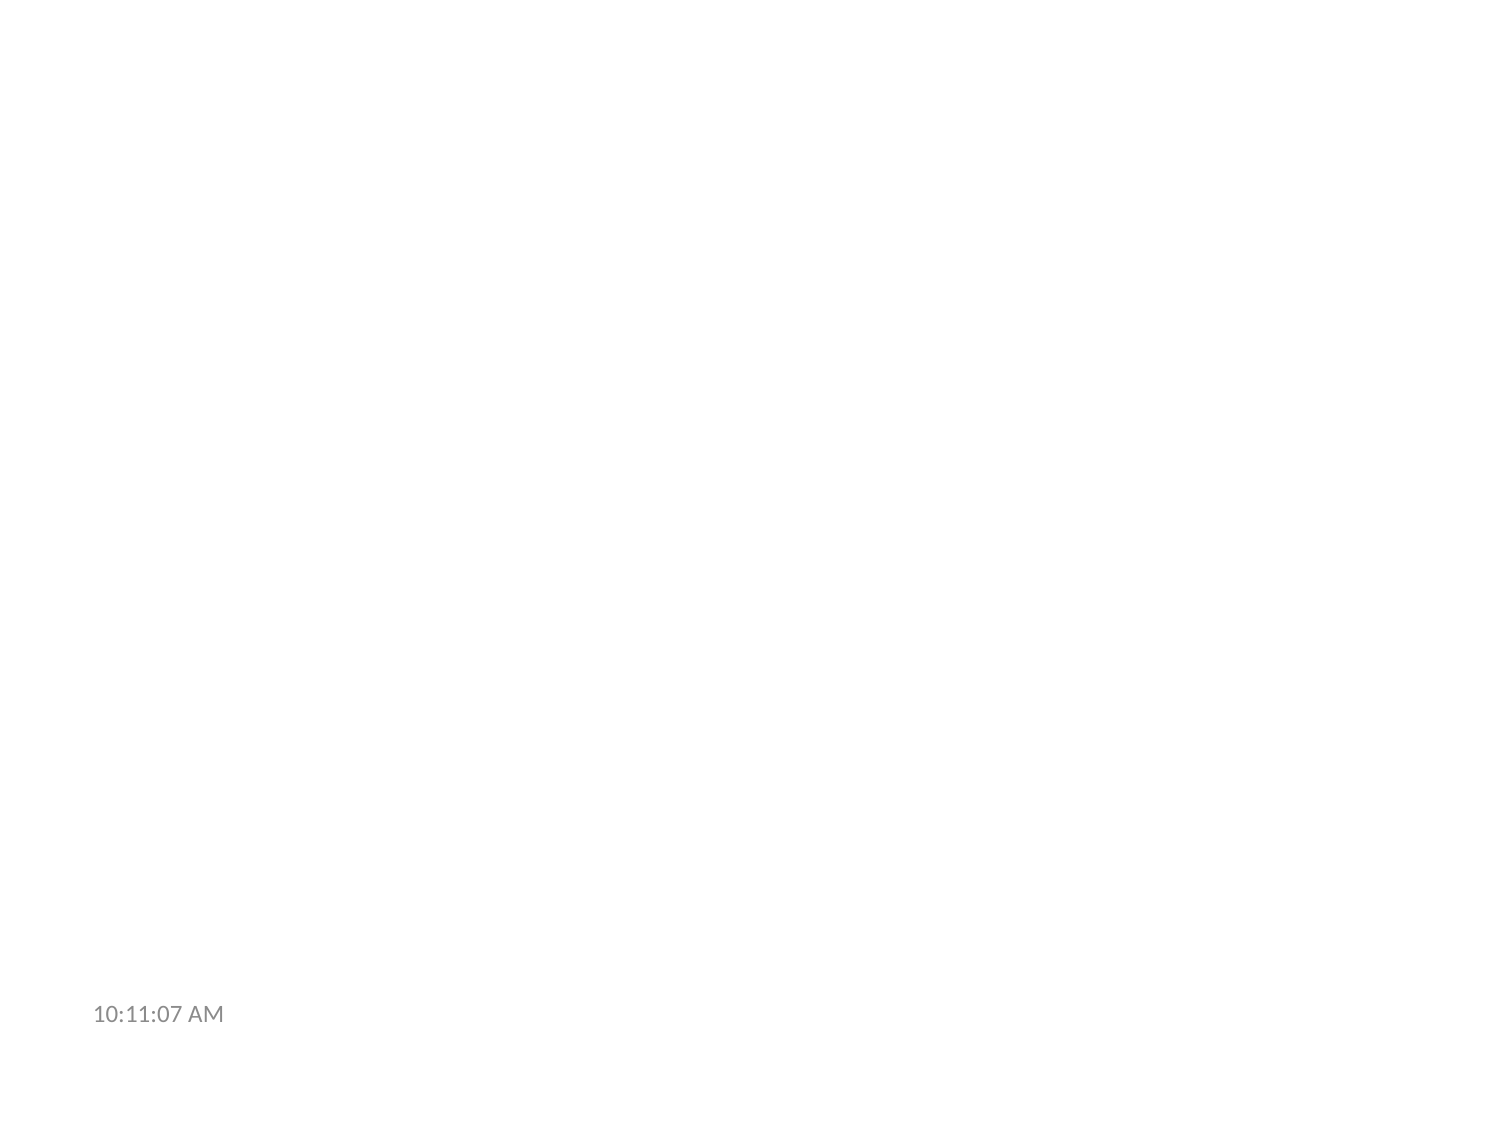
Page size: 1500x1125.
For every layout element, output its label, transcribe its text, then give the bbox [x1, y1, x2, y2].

text_box 3:35:09 PM [77, 982, 428, 1043]
